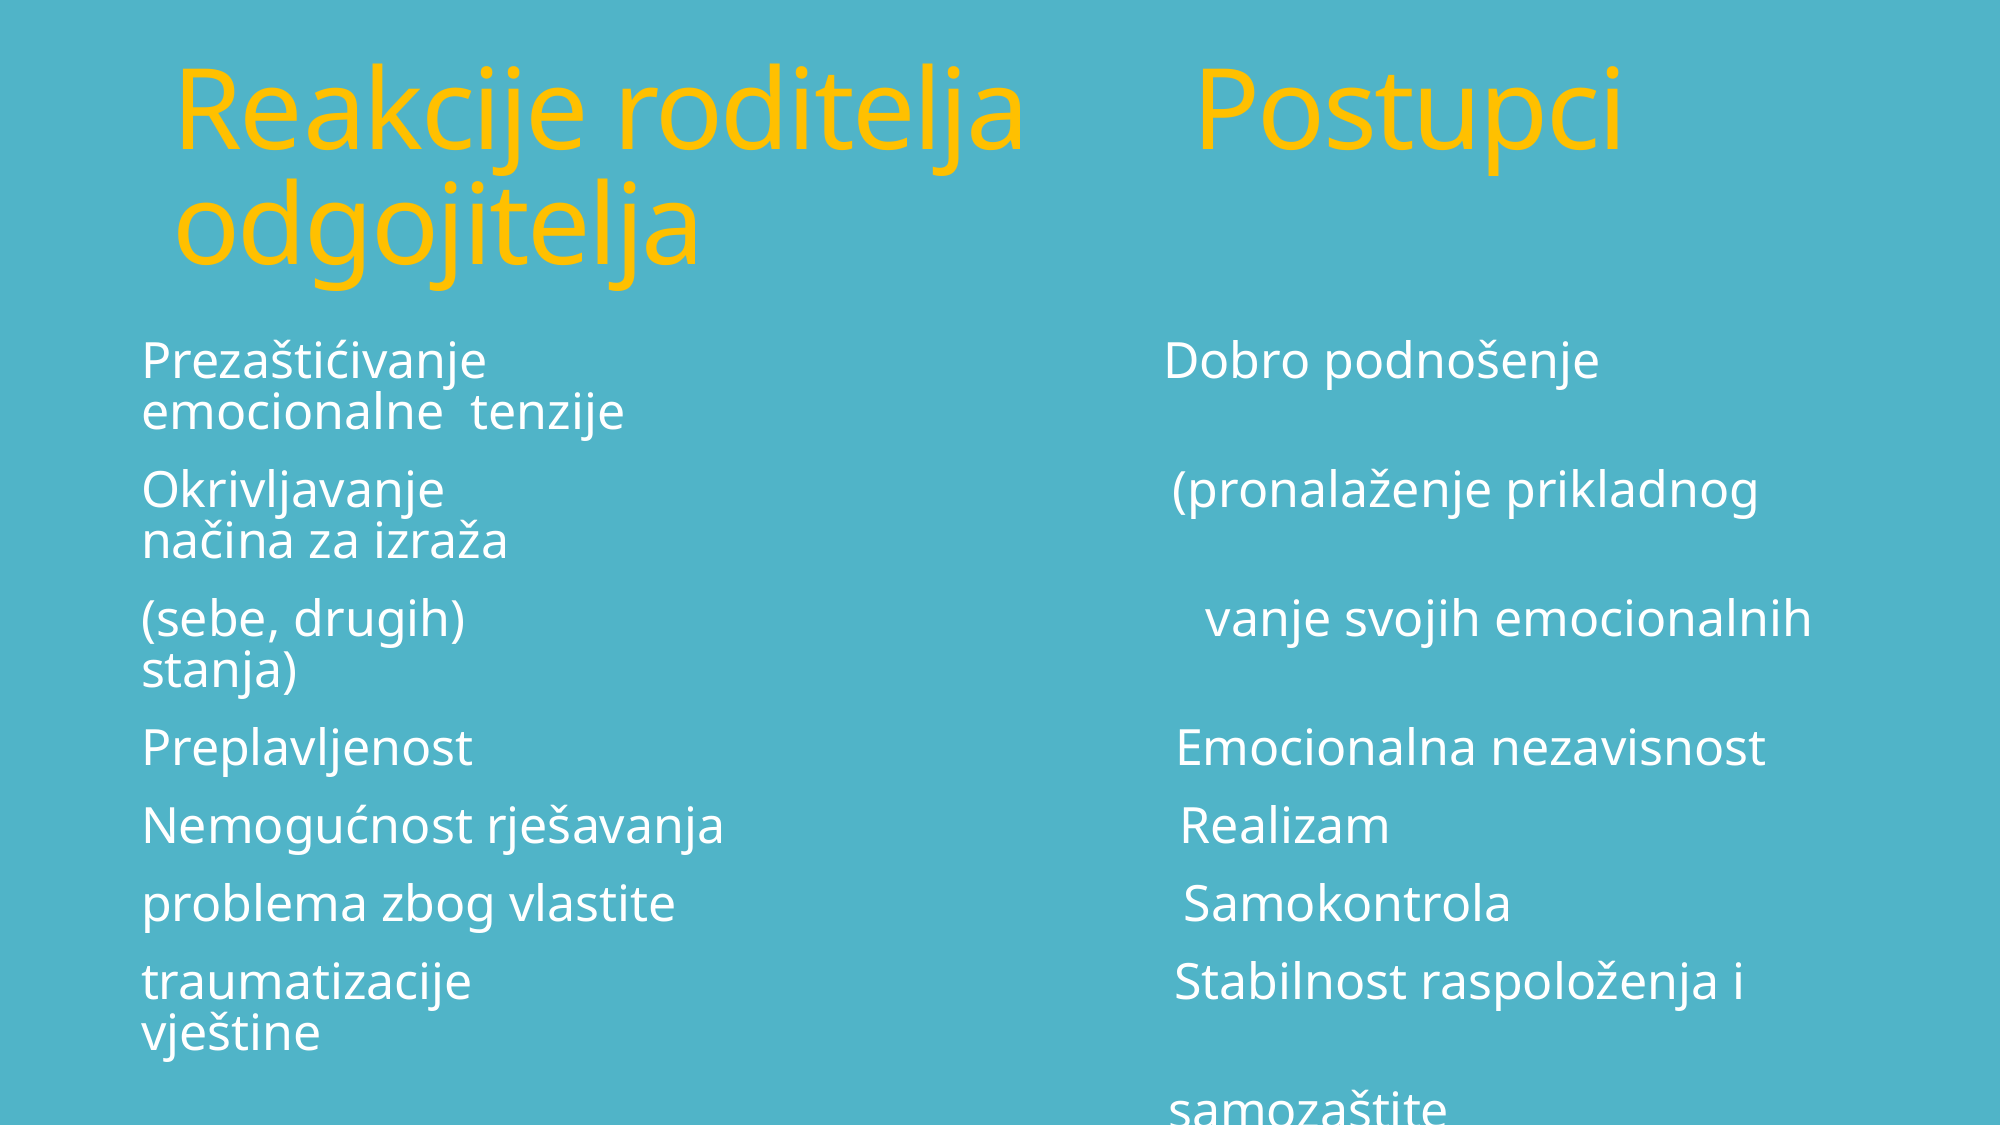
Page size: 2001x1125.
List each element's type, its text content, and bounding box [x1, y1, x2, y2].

title Reakcije roditelja Postupci odgojitelja [157, 36, 1925, 309]
list Prezaštićivanje Dobro podnošenje emocionalne tenzije Okrivljavanje (pronalaženje prikladnog načina za izraža (sebe, drugih) vanje svojih emocionalnih stanja) Preplavljenost Emocionalna nezavisnost Nemogućnost rješavanja Realizam problema zbog vlastite Samokontrola traumatizacije Stabilnost raspoloženja i vještine samozaštite [111, 329, 1876, 948]
